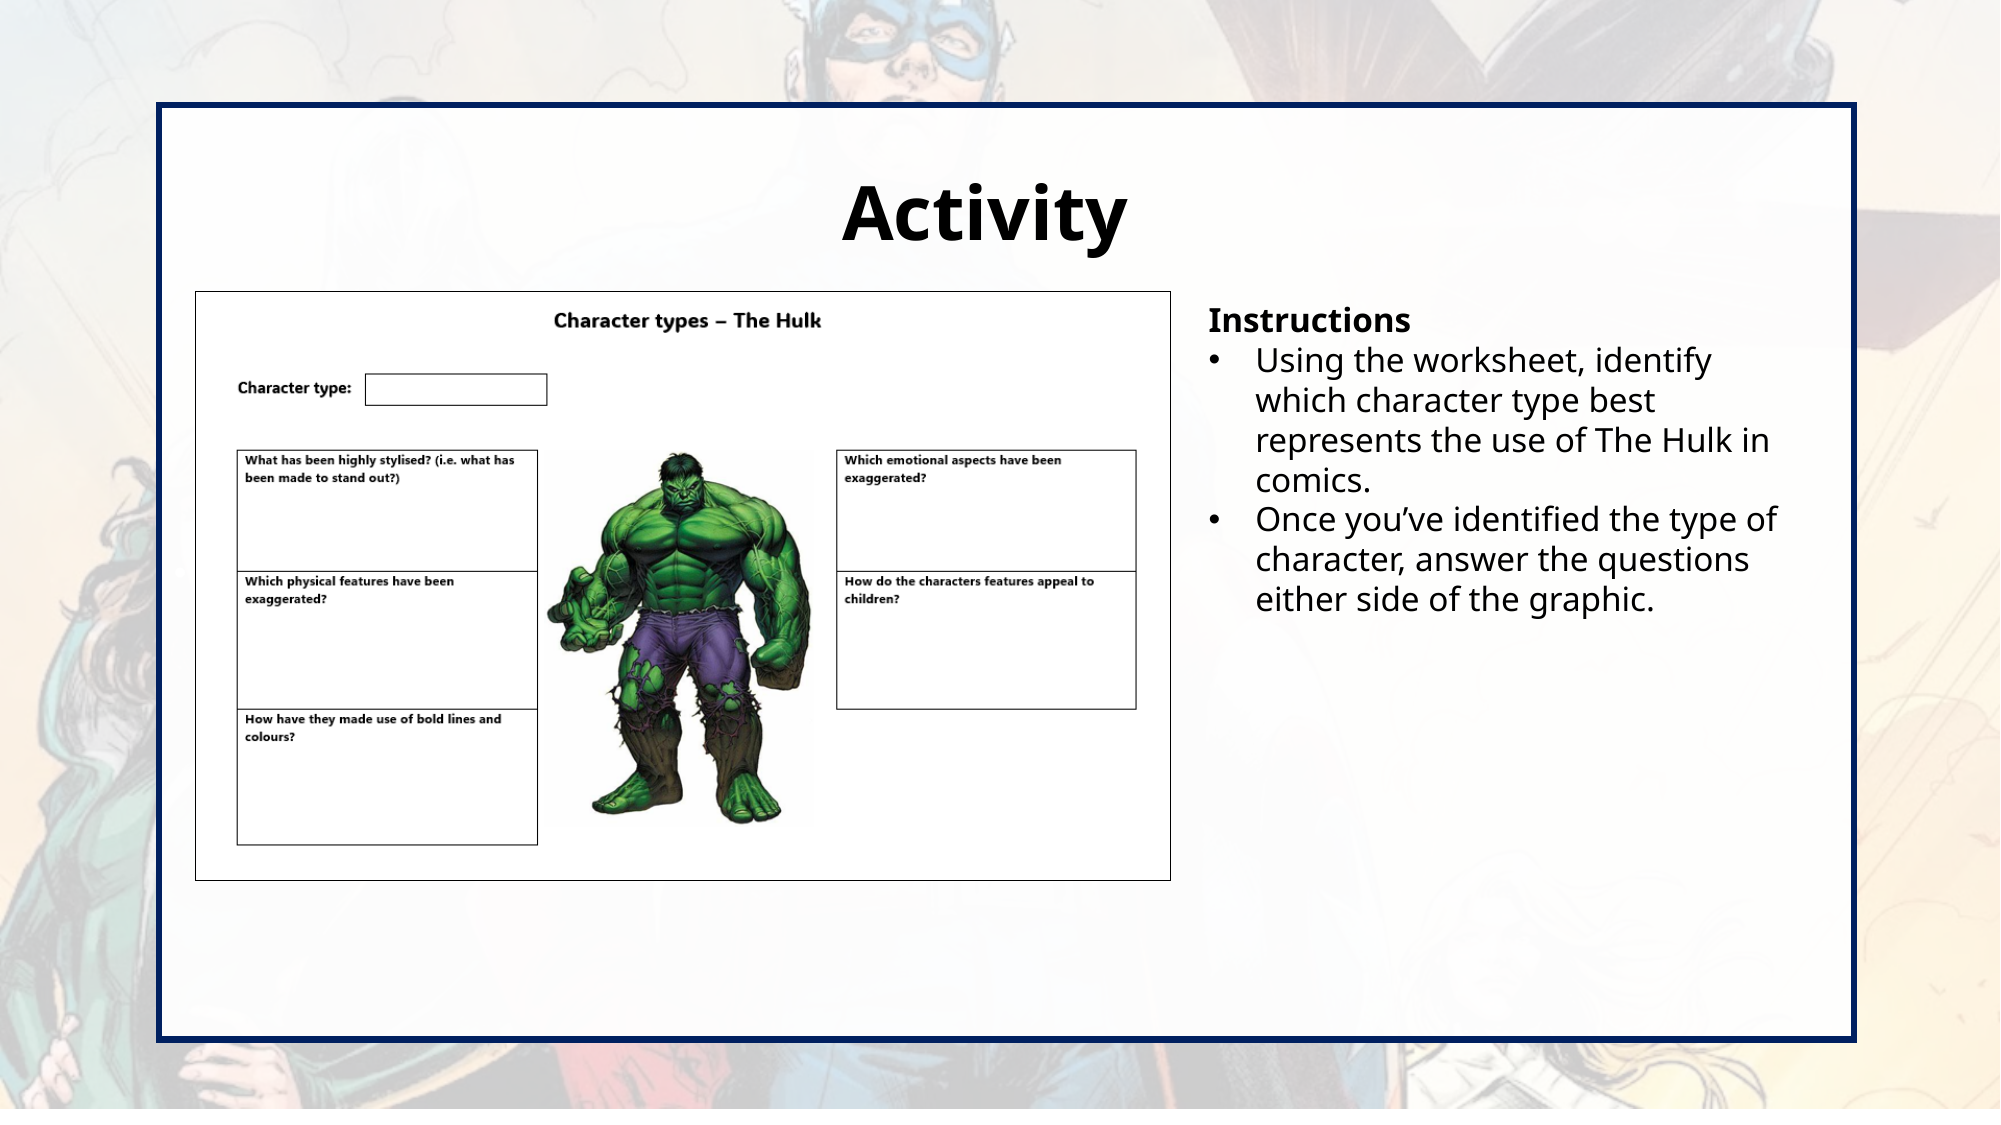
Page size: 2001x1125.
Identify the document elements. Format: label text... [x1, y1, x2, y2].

text_box Activity [195, 158, 1776, 264]
picture [195, 291, 1171, 881]
text_box Flipbook animation [158, 104, 1855, 1041]
text_box Instructions Using the worksheet, identify which character type best represents the use of The Hulk in comics. Once you’ve identified the type of character, answer the questions either side of the graphic. [1193, 291, 1805, 626]
